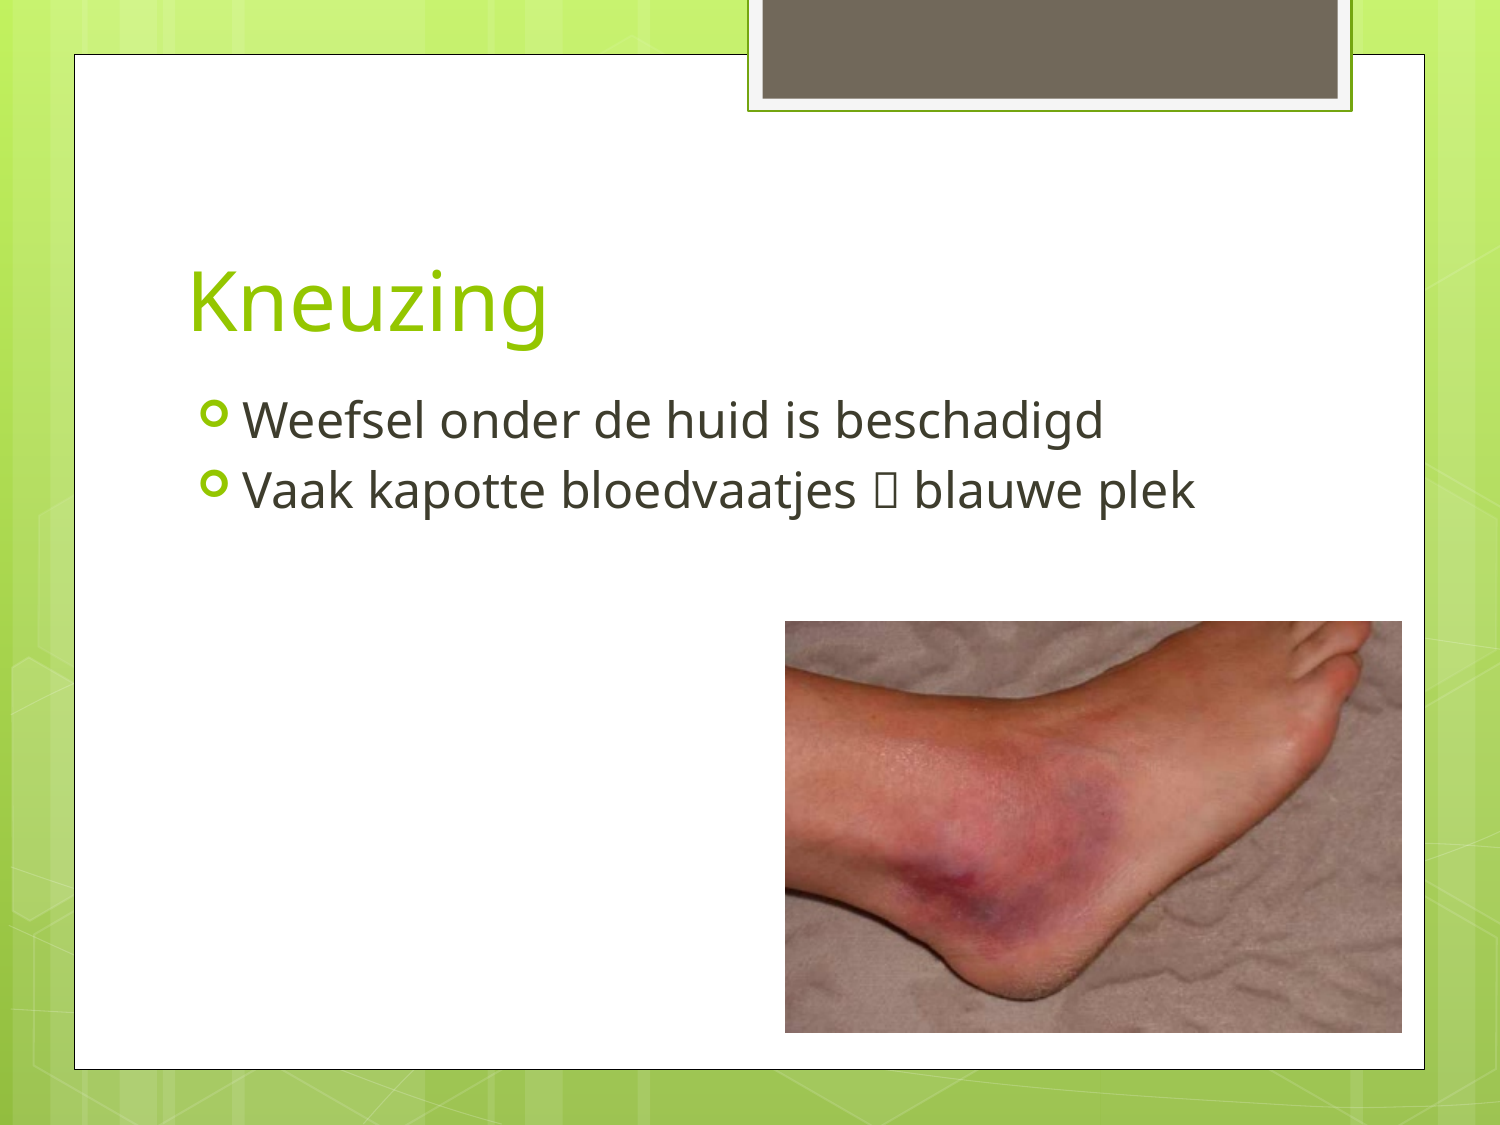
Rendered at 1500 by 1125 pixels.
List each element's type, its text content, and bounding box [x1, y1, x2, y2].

title Kneuzing [171, 168, 1324, 357]
picture [785, 621, 1402, 1033]
list Weefsel onder de huid is beschadigd Vaak kapotte bloedvaatjes  blauwe plek [171, 381, 1283, 957]
